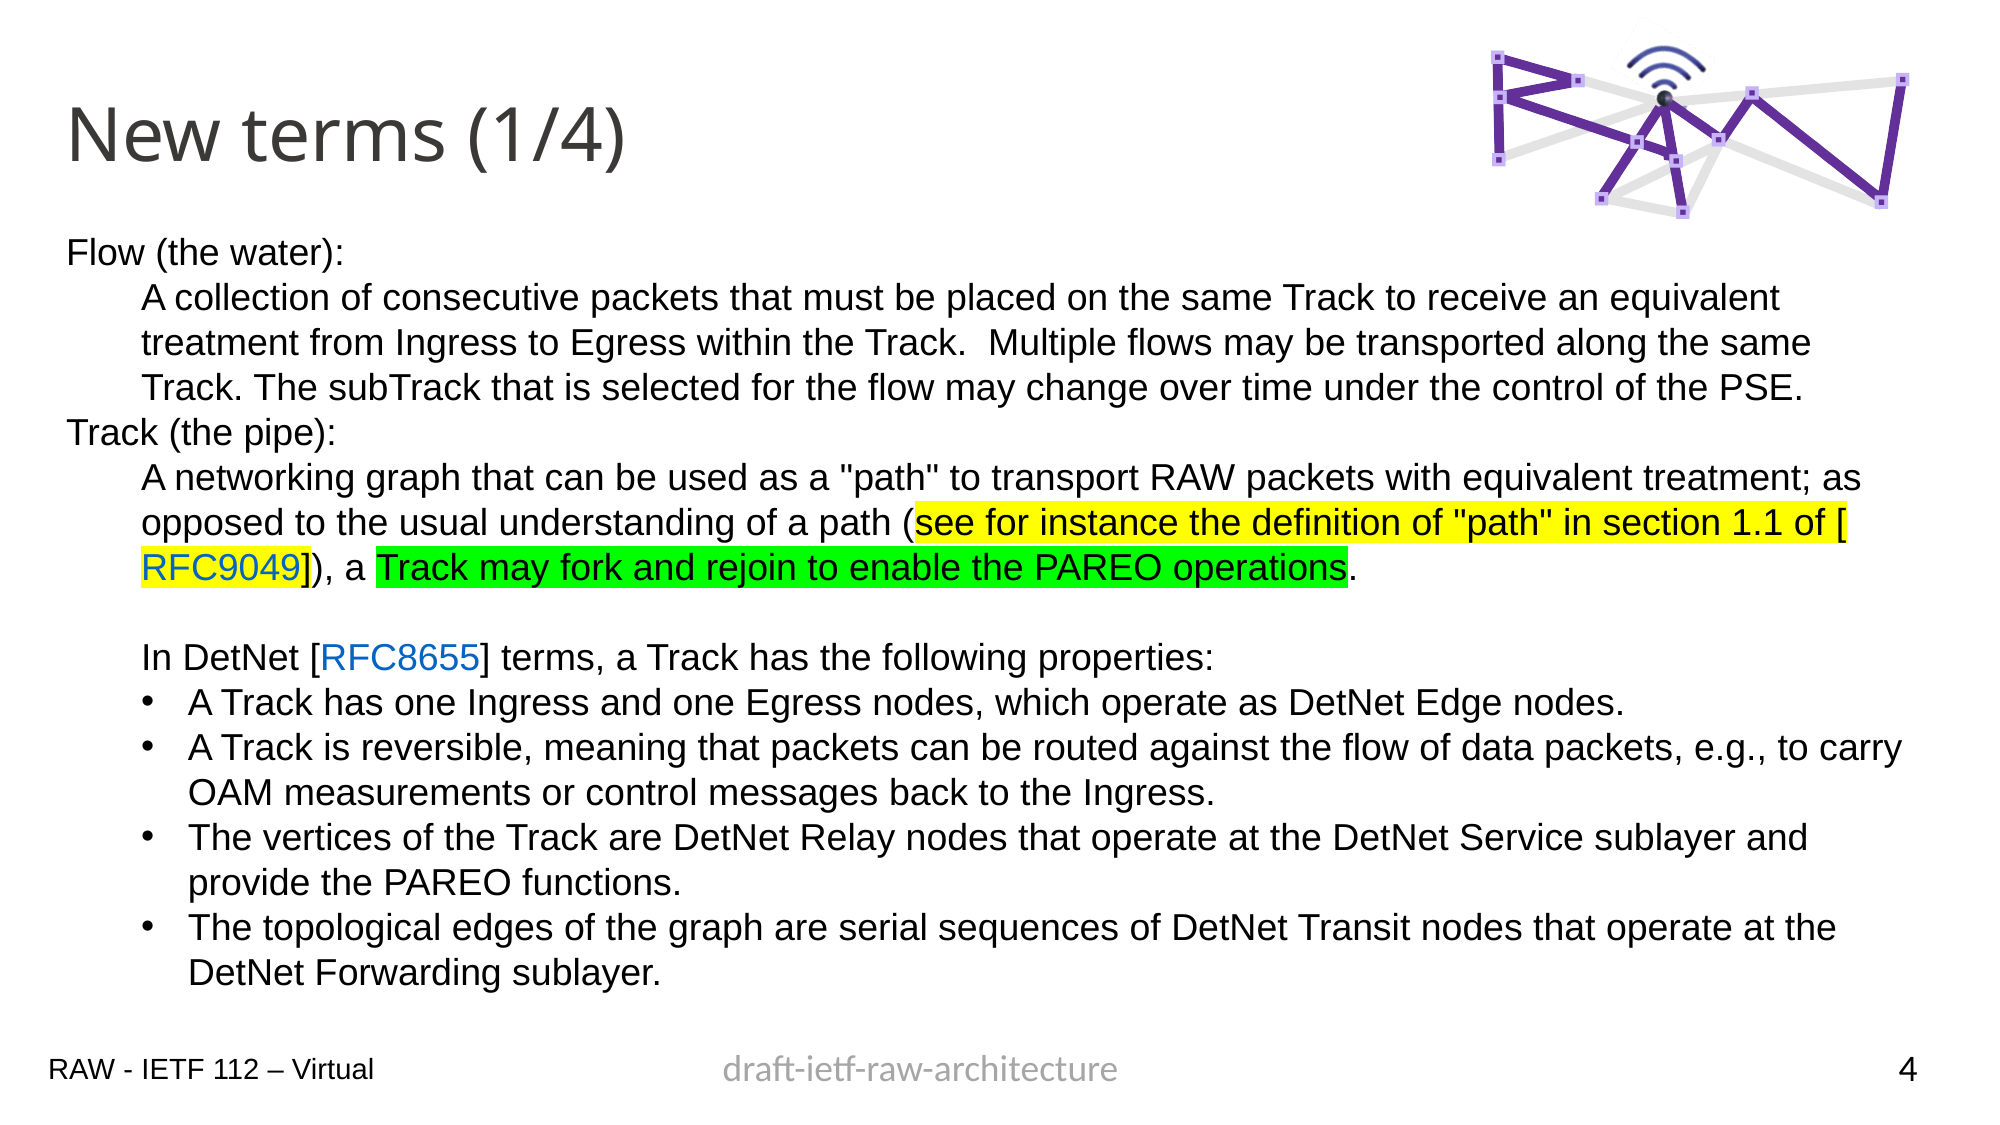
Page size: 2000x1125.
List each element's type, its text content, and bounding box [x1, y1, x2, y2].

picture [1464, 0, 1956, 239]
list Flow (the water): A collection of consecutive packets that must be placed on the same Track to receive an equivalent treatment from Ingress to Egress within the Track. Multiple flows may be transported along the same Track. The subTrack that is selected for the flow may change over time under the control of the PSE. Track (the pipe): A networking graph that can be used as a "path" to transport RAW packets with equivalent treatment; as opposed to the usual understanding of a path (see for instance the definition of "path" in section 1.1 of [RFC9049]), a Track may fork and rejoin to enable the PAREO operations. In DetNet [RFC8655] terms, a Track has the following properties: A Track has one Ingress and one Egress nodes, which operate as DetNet Edge nodes. A Track is reversible, meaning that packets can be routed against the flow of data packets, e.g., to carry OAM measurements or control messages back to the Ingress. The vertices of the Track are DetNet Relay nodes that operate at the DetNet Service sublayer and provide the PAREO functions. The topological edges of the graph are serial sequences of DetNet Transit nodes that operate at the DetNet Forwarding sublayer. [51, 220, 1926, 1035]
title New terms (1/4) [50, 70, 1927, 209]
slide_number 4 [1708, 1036, 1933, 1097]
text_box draft-ietf-raw-architecture [707, 1036, 1708, 1097]
